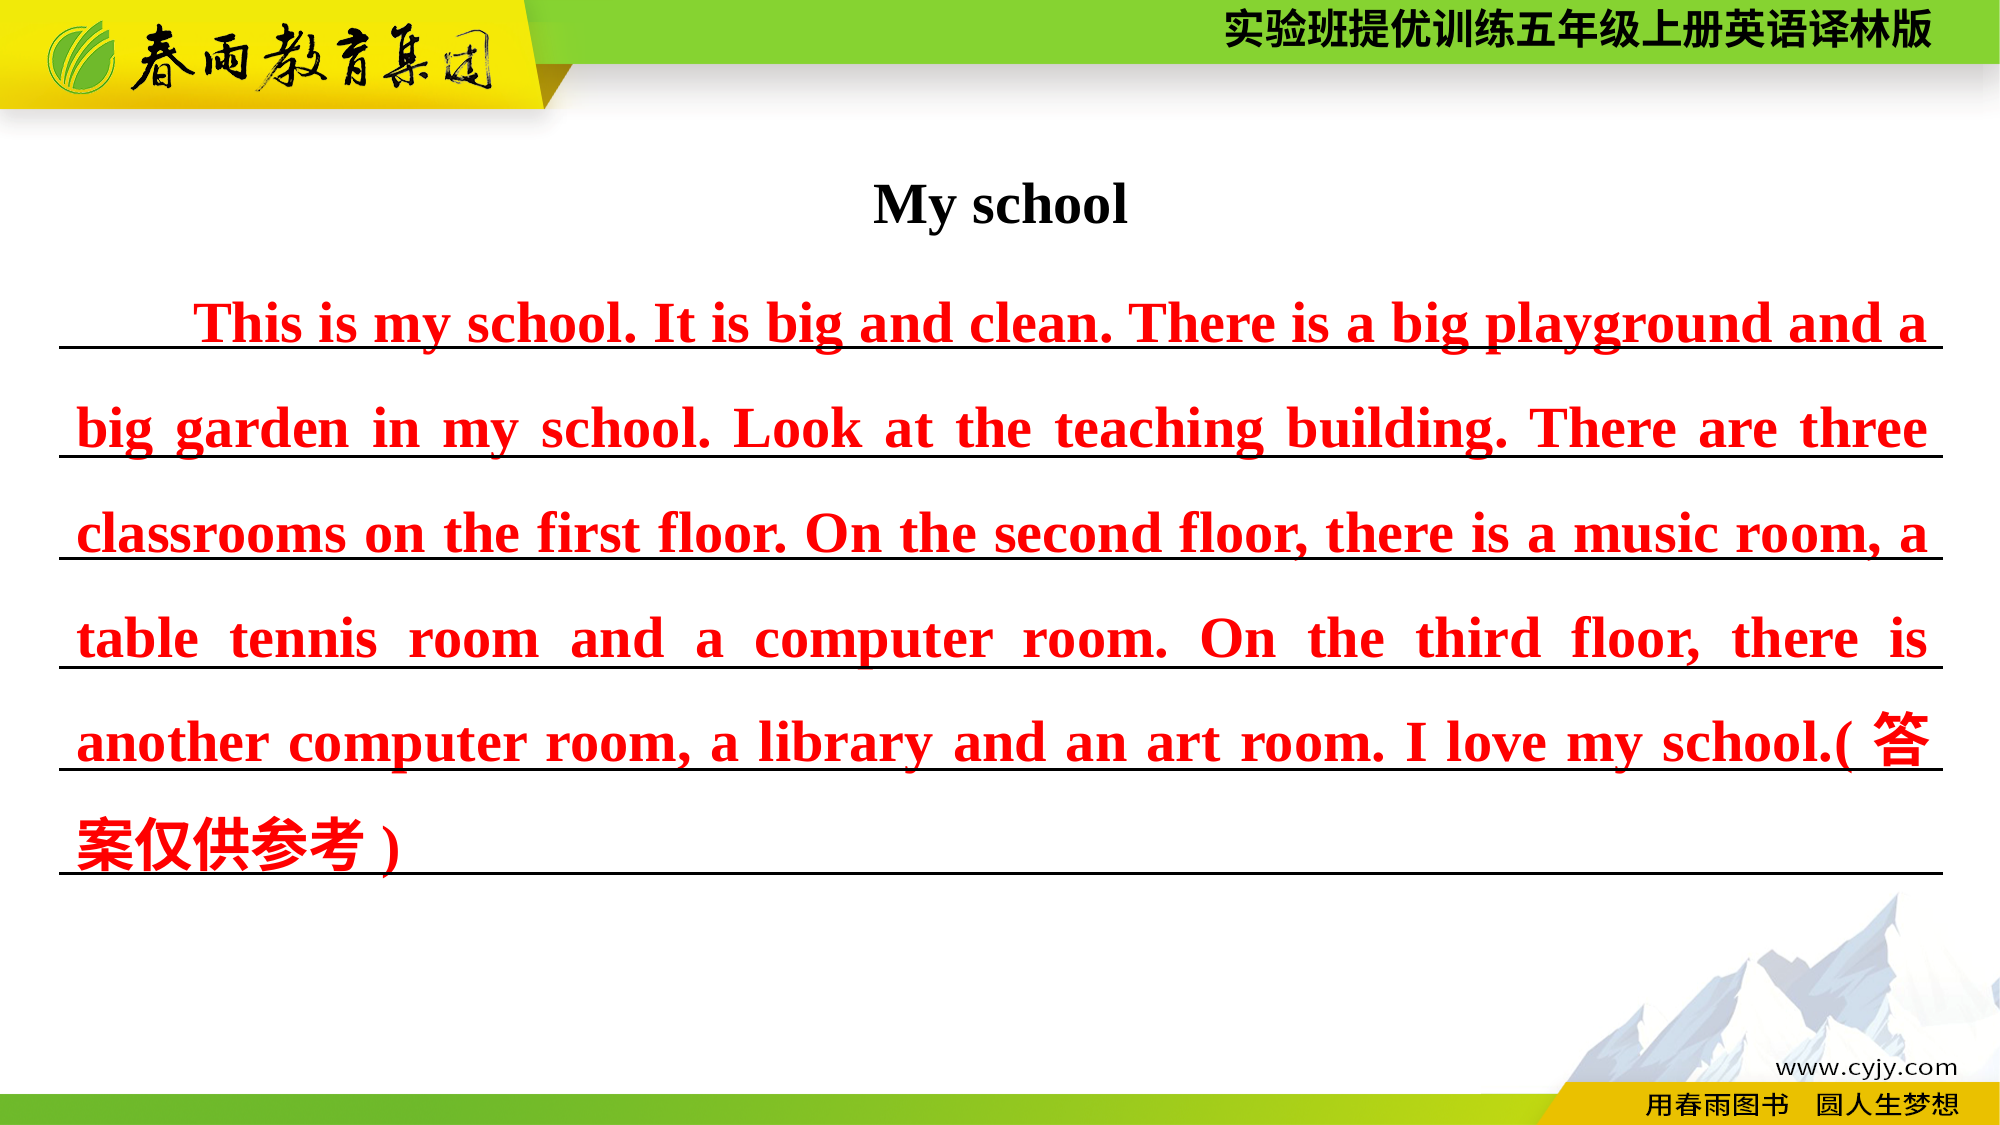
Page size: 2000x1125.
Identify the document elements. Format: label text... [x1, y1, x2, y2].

picture [0, 0, 2000, 1125]
text_box This is my school. It is big and clean. There is a big playground and a big garden in my school. Look at the teaching building. There are three classrooms on the first floor. On the second floor, there is a music room, a table tennis room and a computer room. On the third floor, there is another computer room, a library and an art room. I love my school.(答案仅供参考) [61, 356, 1946, 459]
text_box This is my school. It is big and clean. There is a big playground and a big garden in my school. Look at the teaching building. There are three classrooms on the first floor. On the second floor, there is a music room, a table tennis room and a computer room. On the third floor, there is another computer room, a library and an art room. I love my school.(答案仅供参考) [61, 777, 1946, 877]
text_box This is my school. It is big and clean. There is a big playground and a big garden in my school. Look at the teaching building. There are three classrooms on the first floor. On the second floor, there is a music room, a table tennis room and a computer room. On the third floor, there is another computer room, a library and an art room. I love my school.(答案仅供参考) [61, 567, 1946, 670]
text_box This is my school. It is big and clean. There is a big playground and a big garden in my school. Look at the teaching building. There are three classrooms on the first floor. On the second floor, there is a music room, a table tennis room and a computer room. On the third floor, there is another computer room, a library and an art room. I love my school.(答案仅供参考) [61, 465, 1946, 561]
text_box This is my school. It is big and clean. There is a big playground and a big garden in my school. Look at the teaching building. There are three classrooms on the first floor. On the second floor, there is a music room, a table tennis room and a computer room. On the third floor, there is another computer room, a library and an art room. I love my school.(答案仅供参考) [61, 241, 1946, 350]
text_box This is my school. It is big and clean. There is a big playground and a big garden in my school. Look at the teaching building. There are three classrooms on the first floor. On the second floor, there is a music room, a table tennis room and a computer room. On the third floor, there is another computer room, a library and an art room. I love my school.(答案仅供参考) [61, 676, 1946, 772]
list My school [59, 122, 1944, 231]
